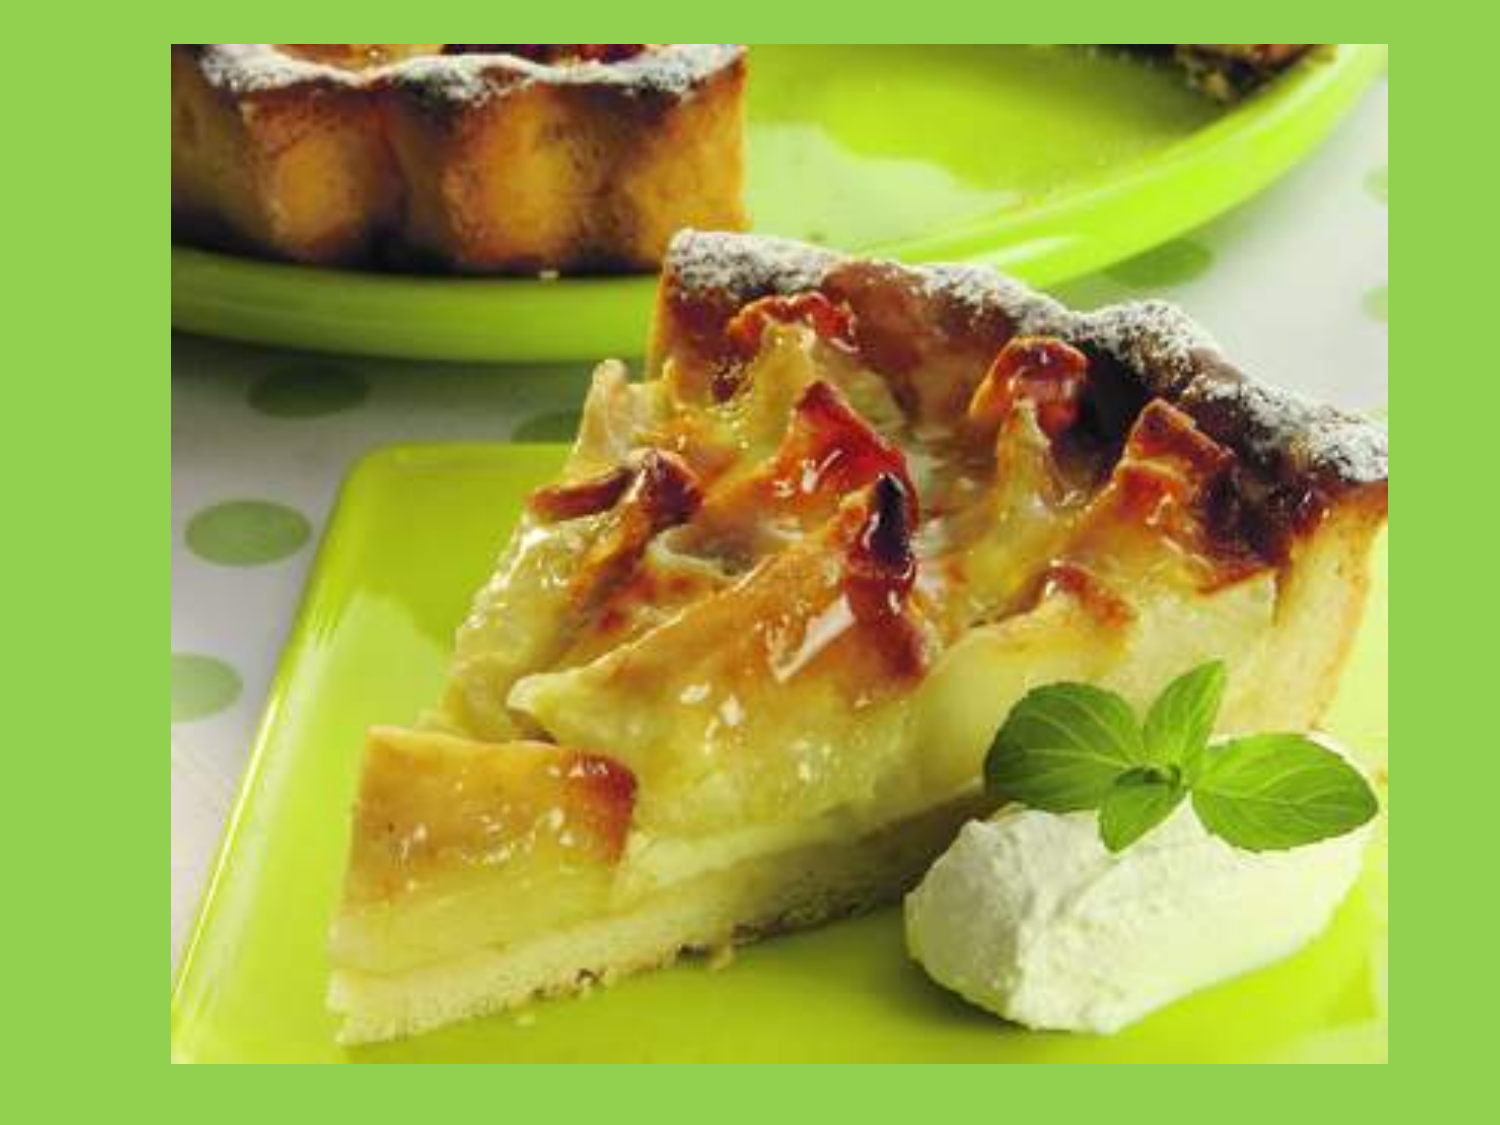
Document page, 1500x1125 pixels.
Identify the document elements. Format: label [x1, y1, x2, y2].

picture [170, 44, 1389, 1065]
